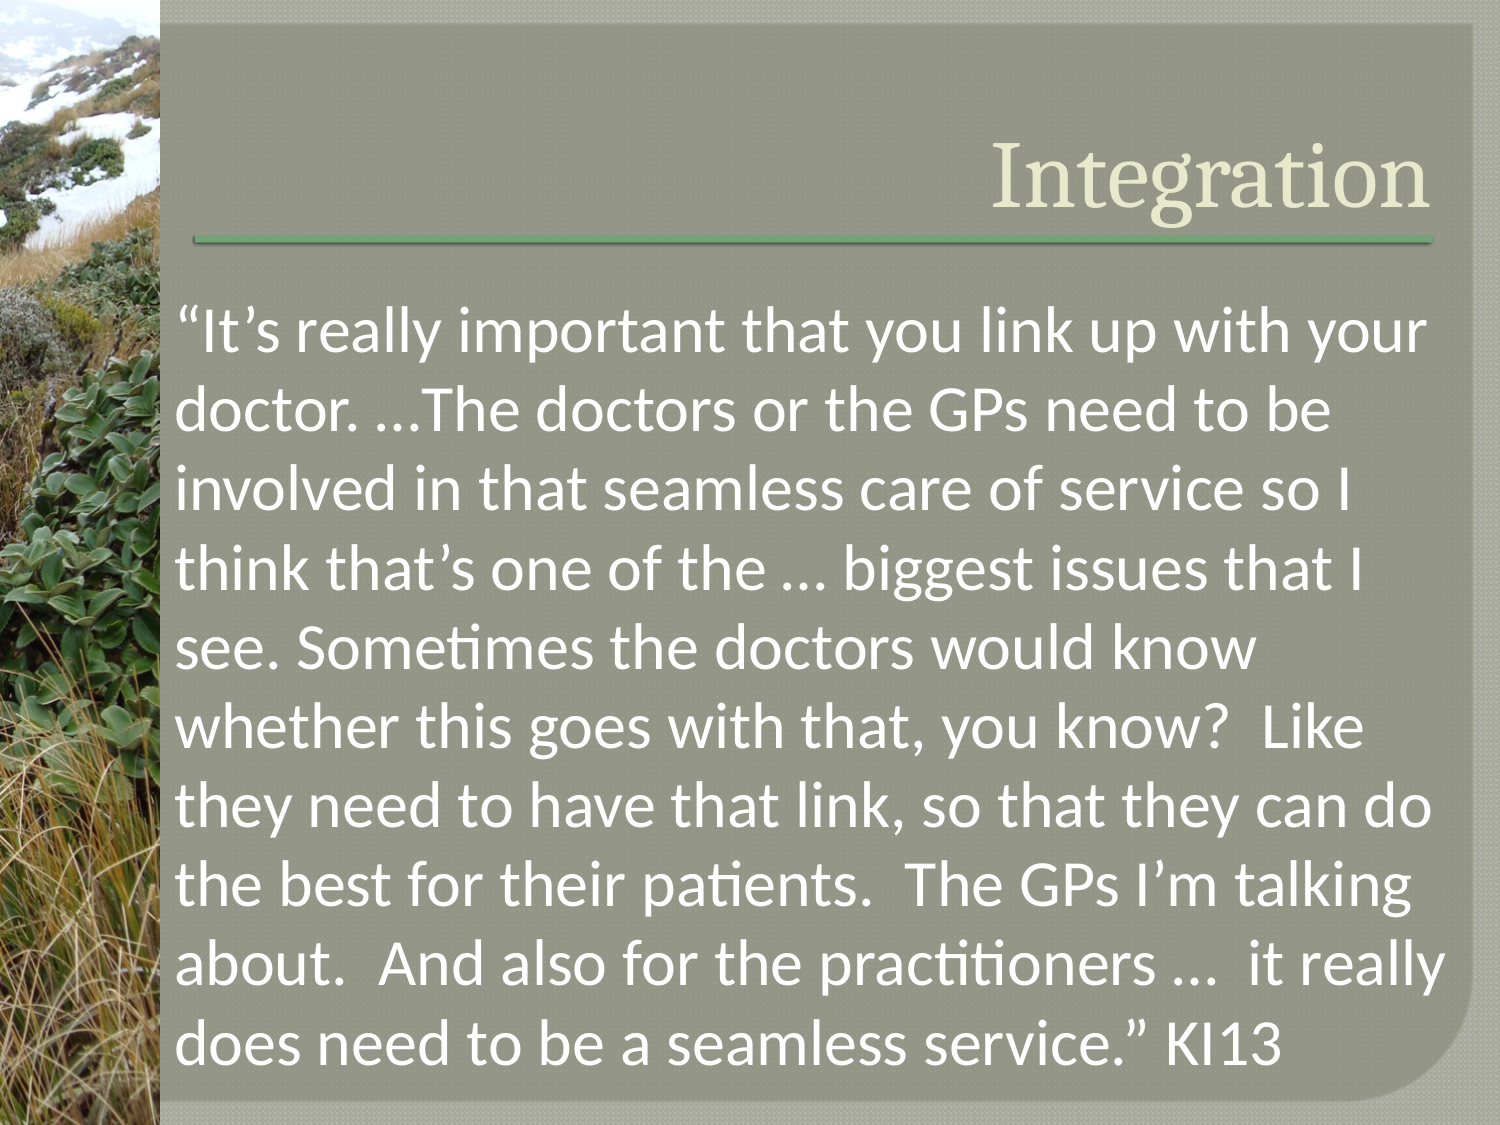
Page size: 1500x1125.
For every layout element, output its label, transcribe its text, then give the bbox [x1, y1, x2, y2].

picture [0, 0, 160, 1125]
title Integration [180, 46, 1447, 234]
list “It’s really important that you link up with your doctor. …The doctors or the GPs need to be involved in that seamless care of service so I think that’s one of the … biggest issues that I see. Sometimes the doctors would know whether this goes with that, you know? Like they need to have that link, so that they can do the best for their patients. The GPs I’m talking about. And also for the practitioners … it really does need to be a seamless service.” KI13 [159, 278, 1496, 1094]
